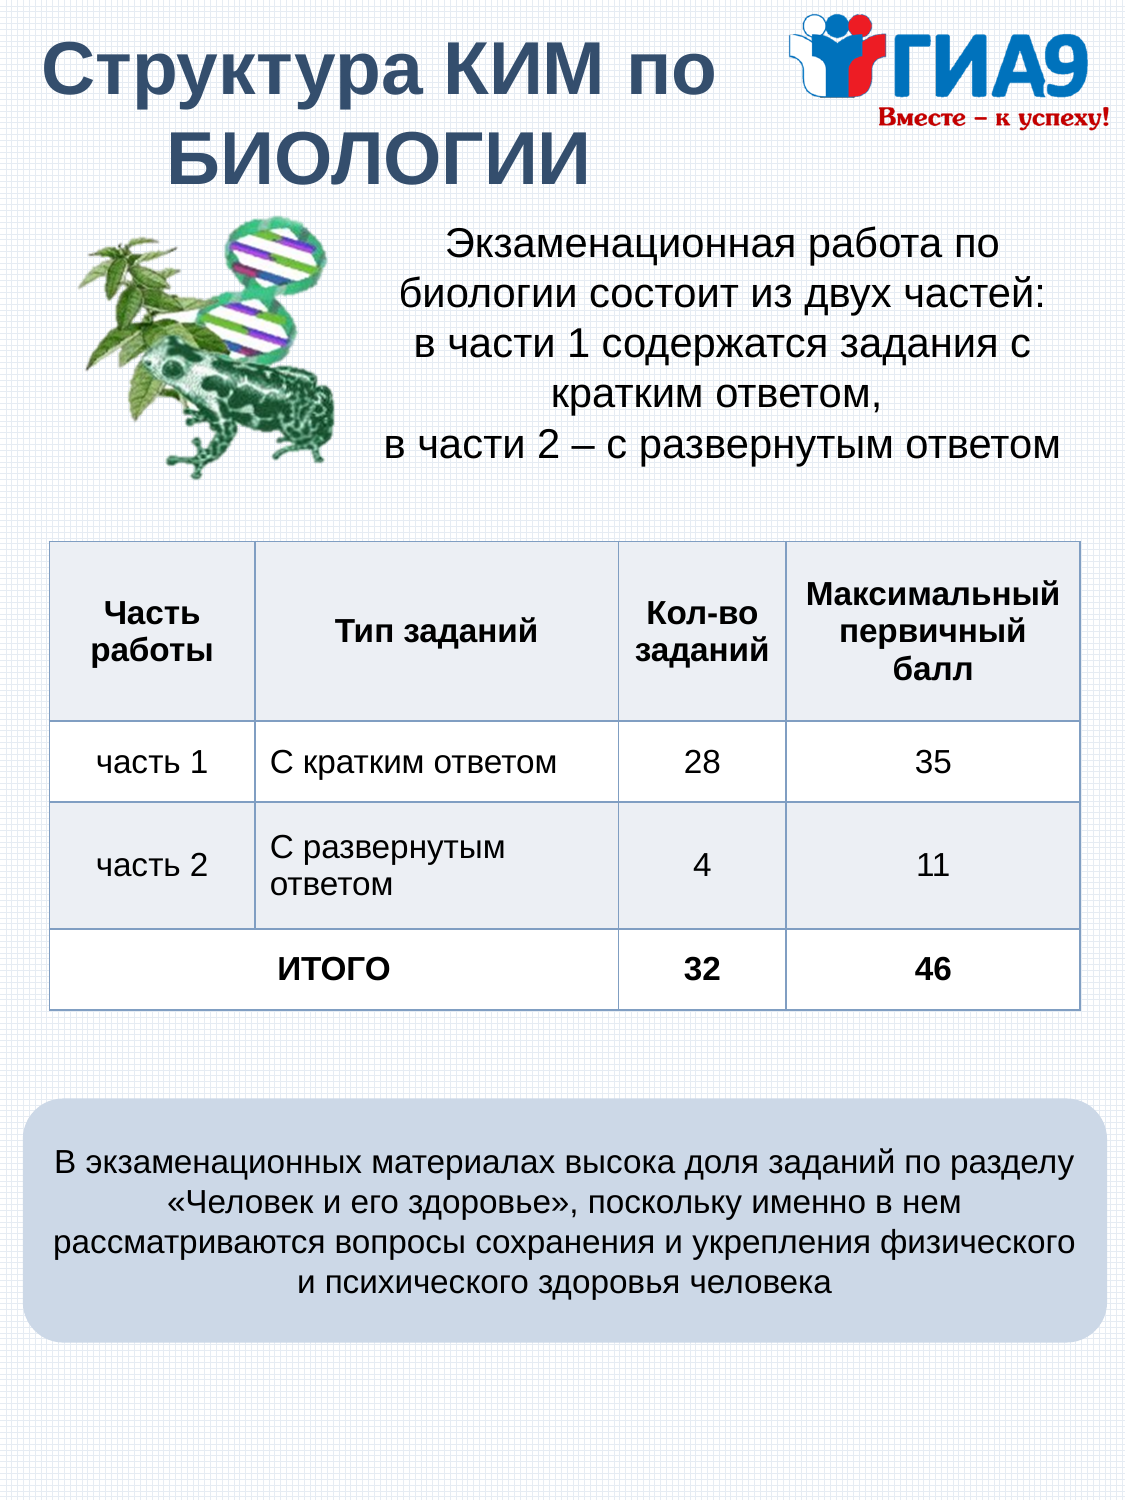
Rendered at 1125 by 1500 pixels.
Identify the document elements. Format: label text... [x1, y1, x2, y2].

text_box Экзаменационная работа по биологии состоит из двух частей: в части 1 содержатся задания с кратким ответом, в части 2 – с развернутым ответом [347, 208, 1108, 474]
table_cell часть 2 [50, 803, 254, 928]
table_cell С кратким ответом [256, 722, 618, 801]
picture [788, 13, 1125, 146]
table_header Максимальный первичный балл [787, 542, 1079, 720]
table_header Кол-во заданий [619, 542, 785, 720]
table_cell 11 [787, 803, 1079, 928]
table_cell часть 1 [50, 722, 254, 801]
text_box В экзаменационных материалах высока доля заданий по разделу «Человек и его здоровье», поскольку именно в нем рассматриваются вопросы сохранения и укрепления физического и психического здоровья человека [19, 1095, 1111, 1346]
table_cell 32 [619, 930, 785, 1009]
picture [63, 201, 338, 485]
table_cell 4 [619, 803, 785, 928]
table_cell 28 [619, 722, 785, 801]
table_cell ИТОГО [50, 930, 618, 1009]
table_cell 46 [787, 930, 1079, 1009]
table_header Часть работы [50, 542, 254, 720]
table_cell С развернутым ответом [256, 803, 618, 928]
text_box Структура КИМ по БИОЛОГИИ [26, 11, 733, 207]
table_cell 35 [787, 722, 1079, 801]
table_header Тип заданий [256, 542, 618, 720]
